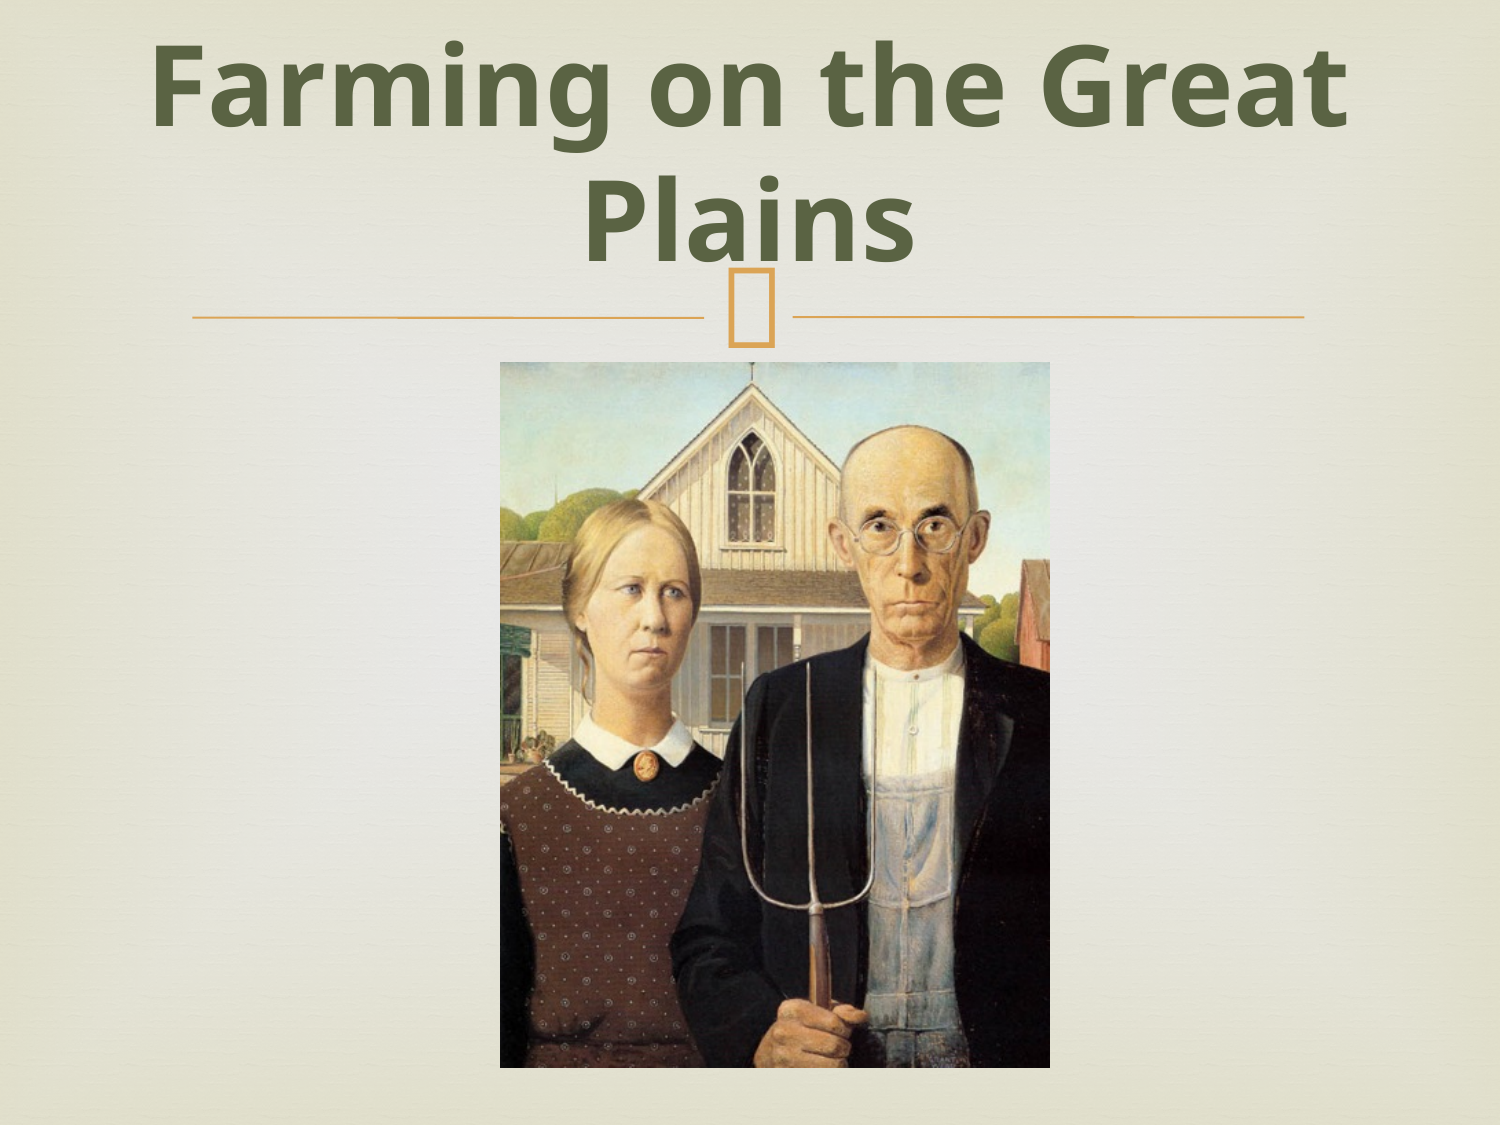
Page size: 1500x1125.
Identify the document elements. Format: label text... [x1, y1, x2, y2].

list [499, 361, 1051, 1069]
title Farming on the Great Plains [112, 62, 1385, 236]
